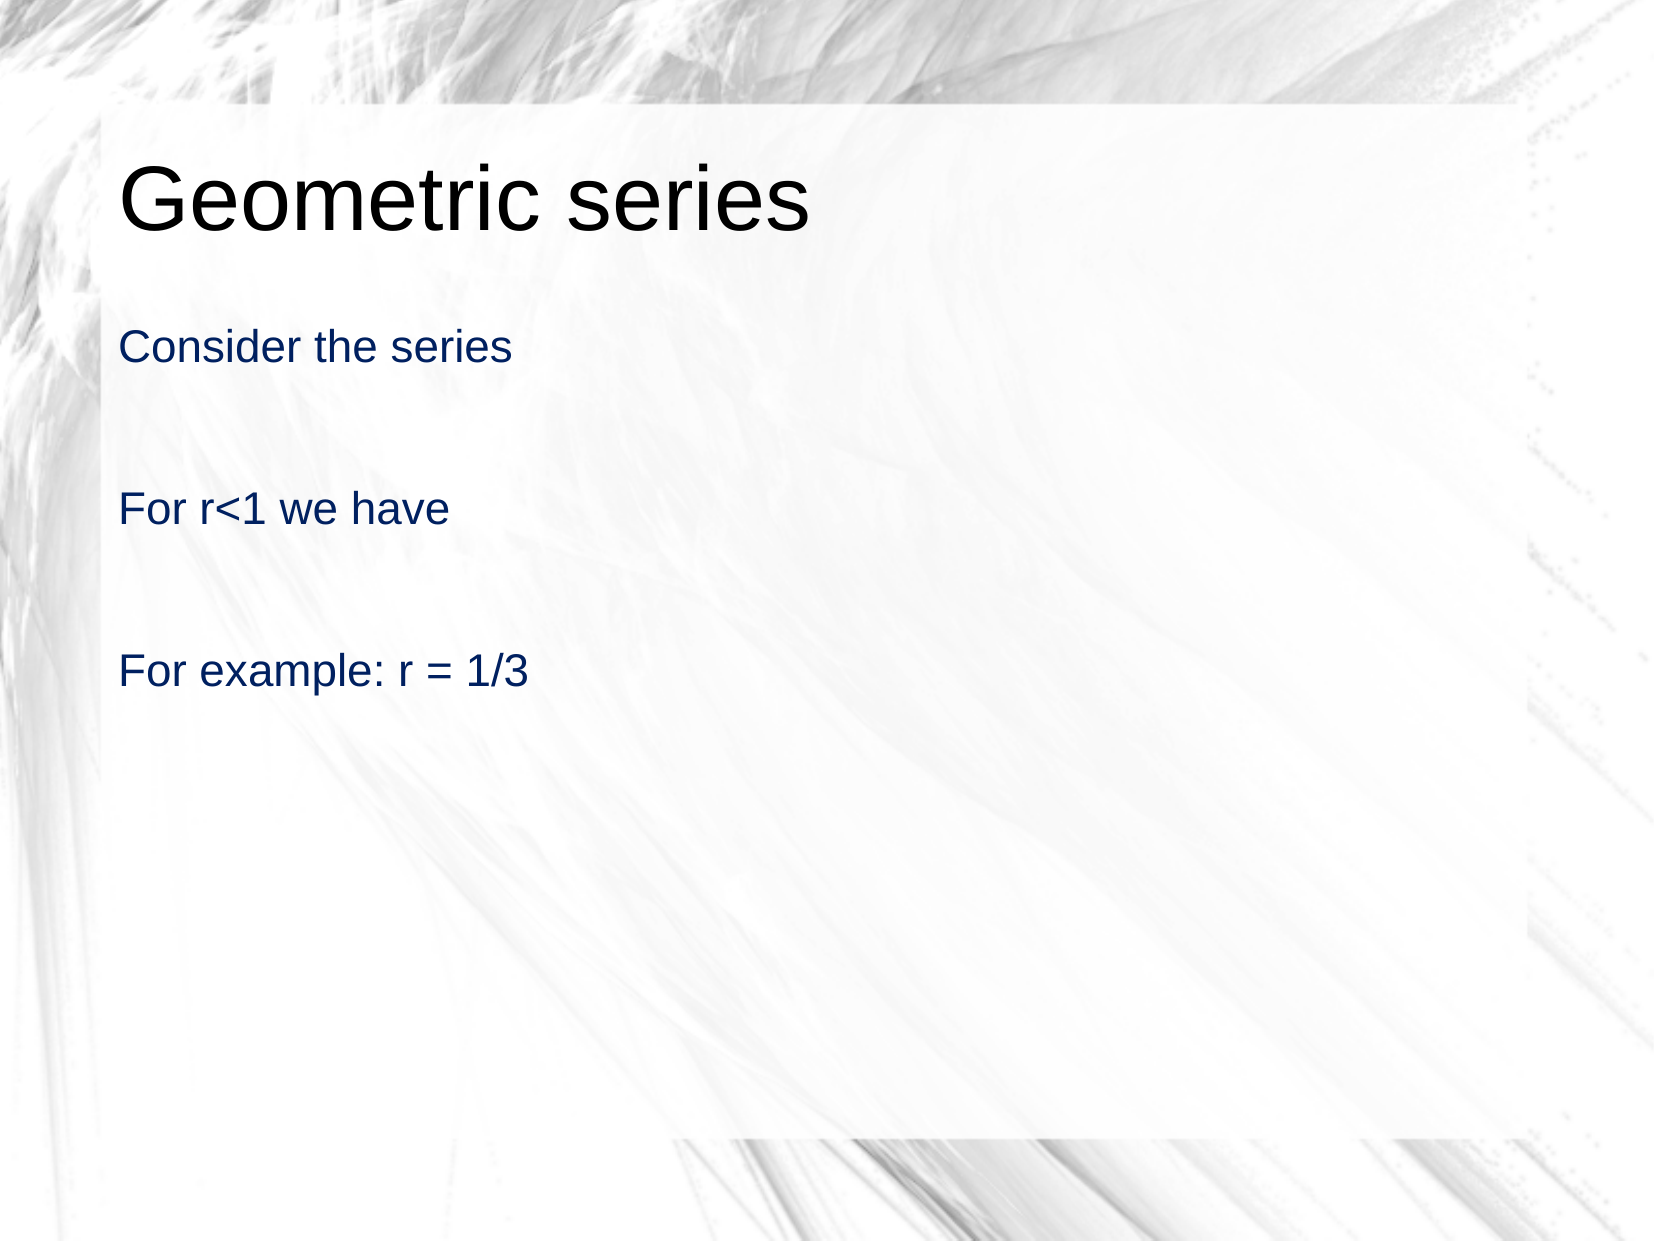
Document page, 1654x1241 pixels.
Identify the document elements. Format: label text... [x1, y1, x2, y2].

picture [0, 0, 1654, 1241]
title Geometric series [118, 112, 1506, 281]
